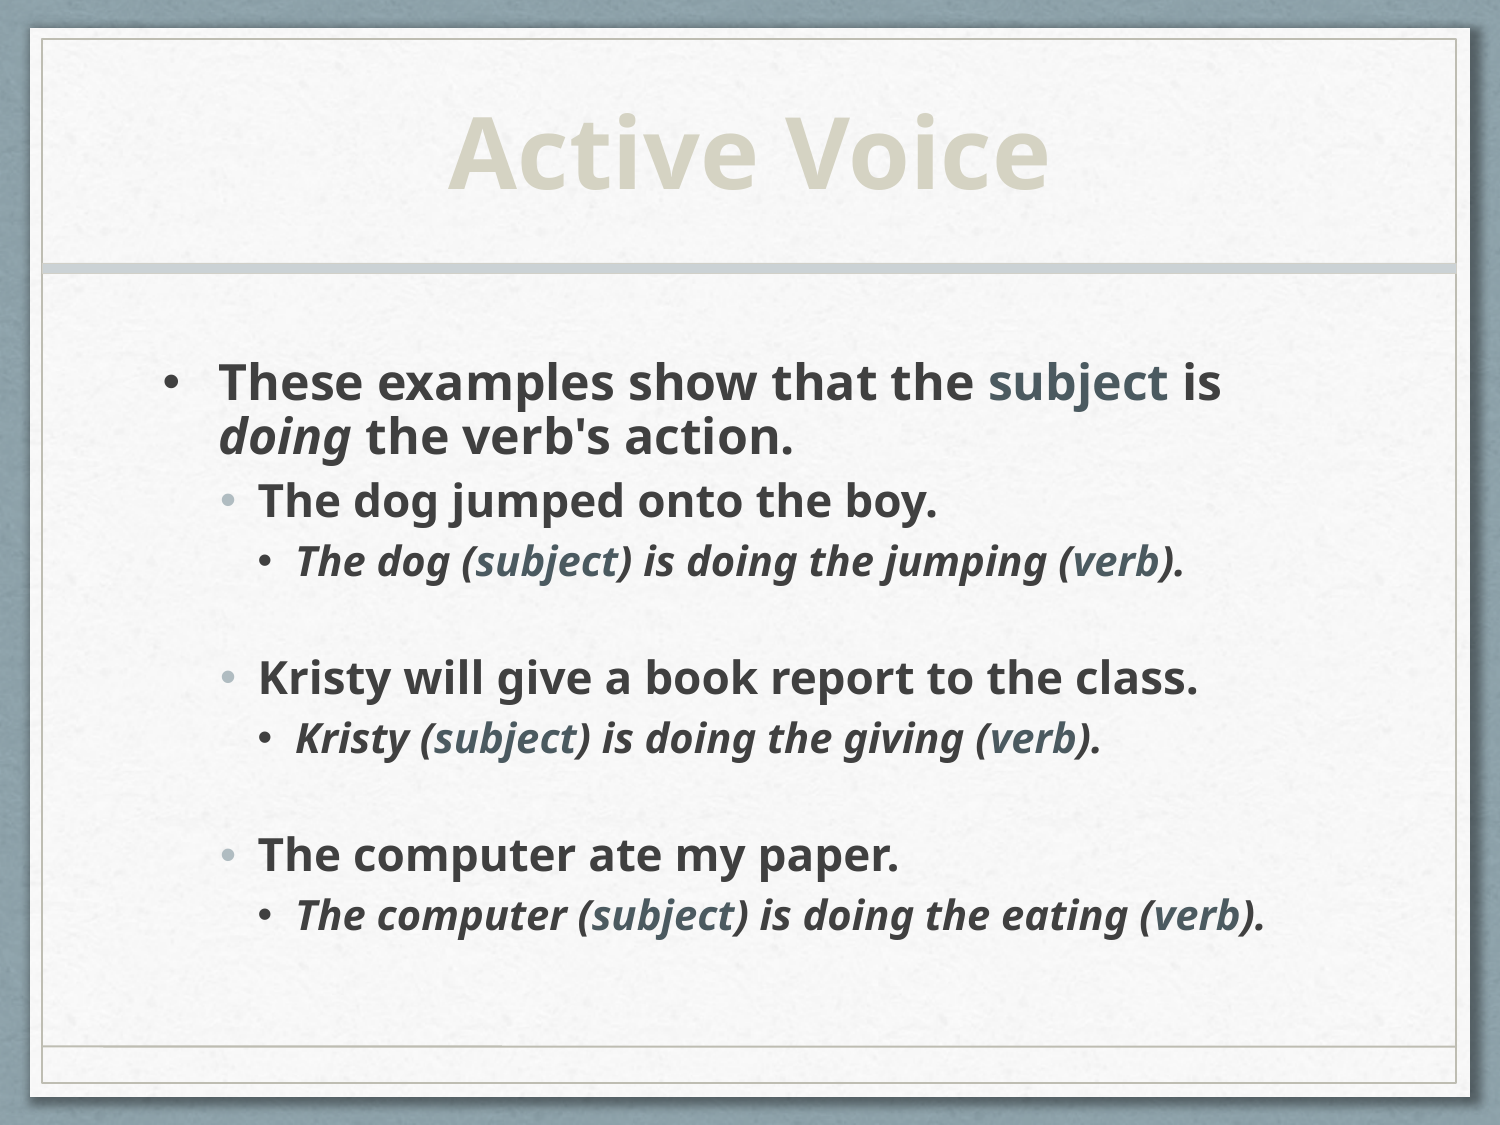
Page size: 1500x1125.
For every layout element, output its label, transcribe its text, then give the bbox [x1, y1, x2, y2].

picture [30, 28, 1470, 1097]
list These examples show that the subject is doing the verb's action. The dog jumped onto the boy. The dog (subject) is doing the jumping (verb). Kristy will give a book report to the class. Kristy (subject) is doing the giving (verb). The computer ate my paper. The computer (subject) is doing the eating (verb). [147, 350, 1353, 995]
title Active Voice [147, 40, 1353, 260]
